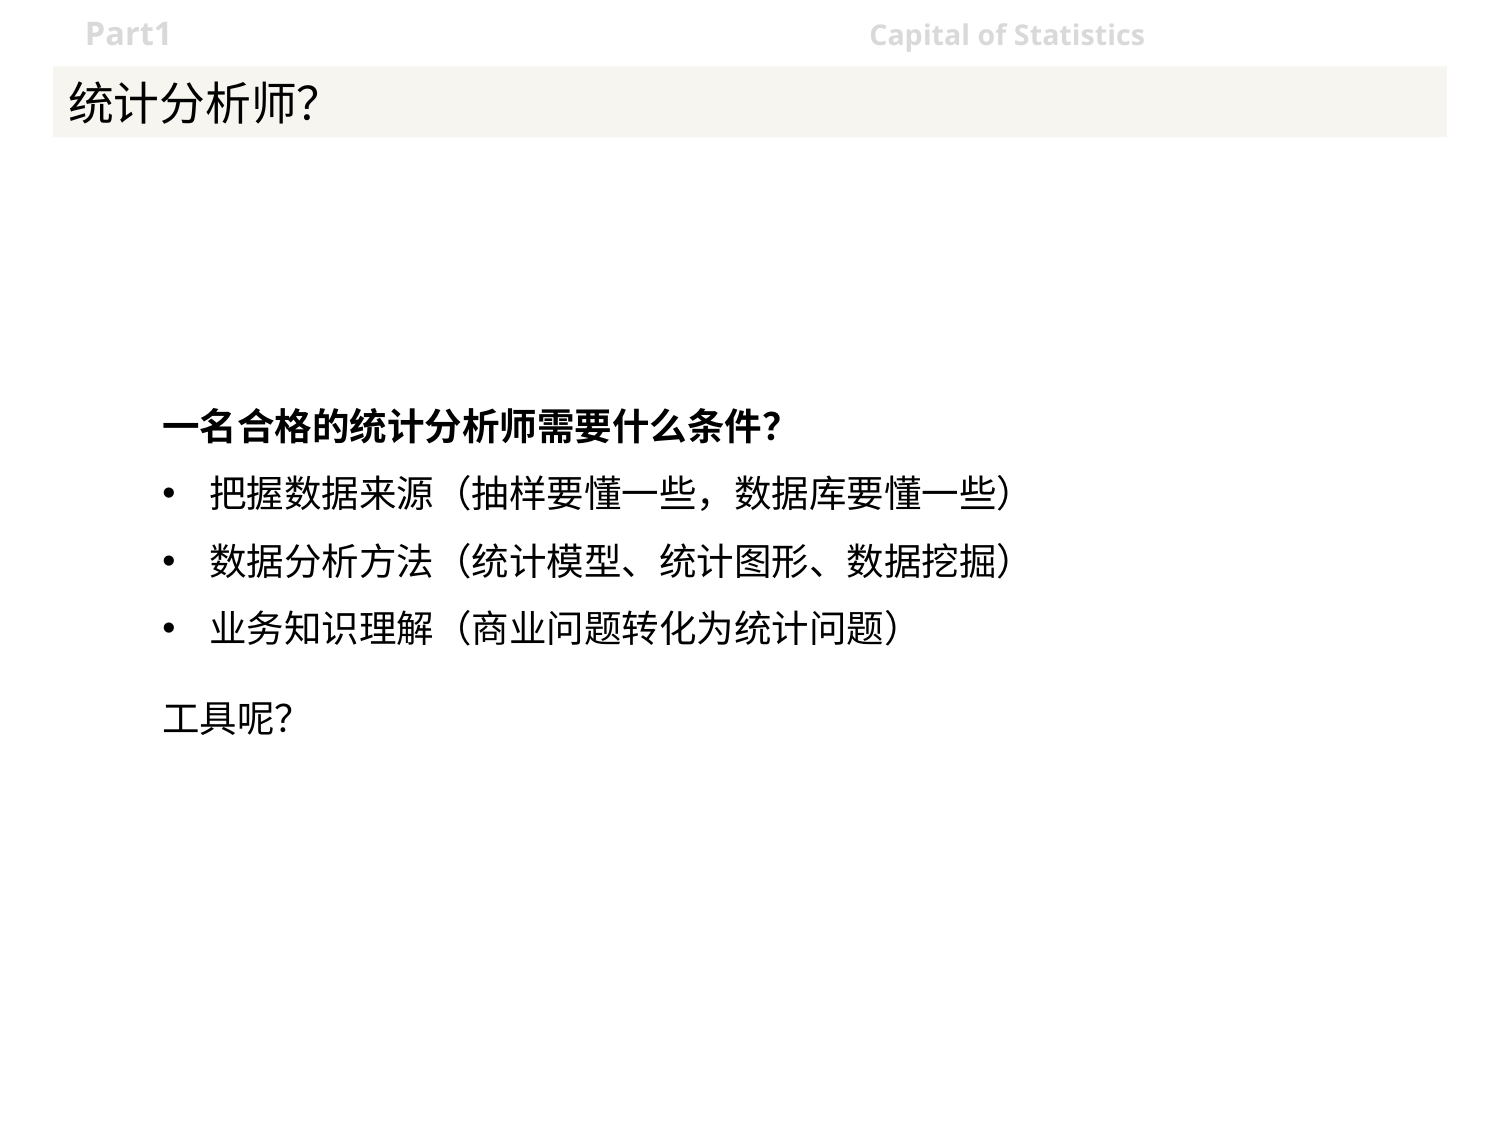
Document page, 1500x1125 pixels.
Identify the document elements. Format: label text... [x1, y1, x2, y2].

text_box 一名合格的统计分析师需要什么条件？ 把握数据来源（抽样要懂一些，数据库要懂一些） 数据分析方法（统计模型、统计图形、数据挖掘） 业务知识理解（商业问题转化为统计问题） 工具呢？ [147, 372, 1376, 748]
title 统计分析师？ [53, 66, 1447, 138]
